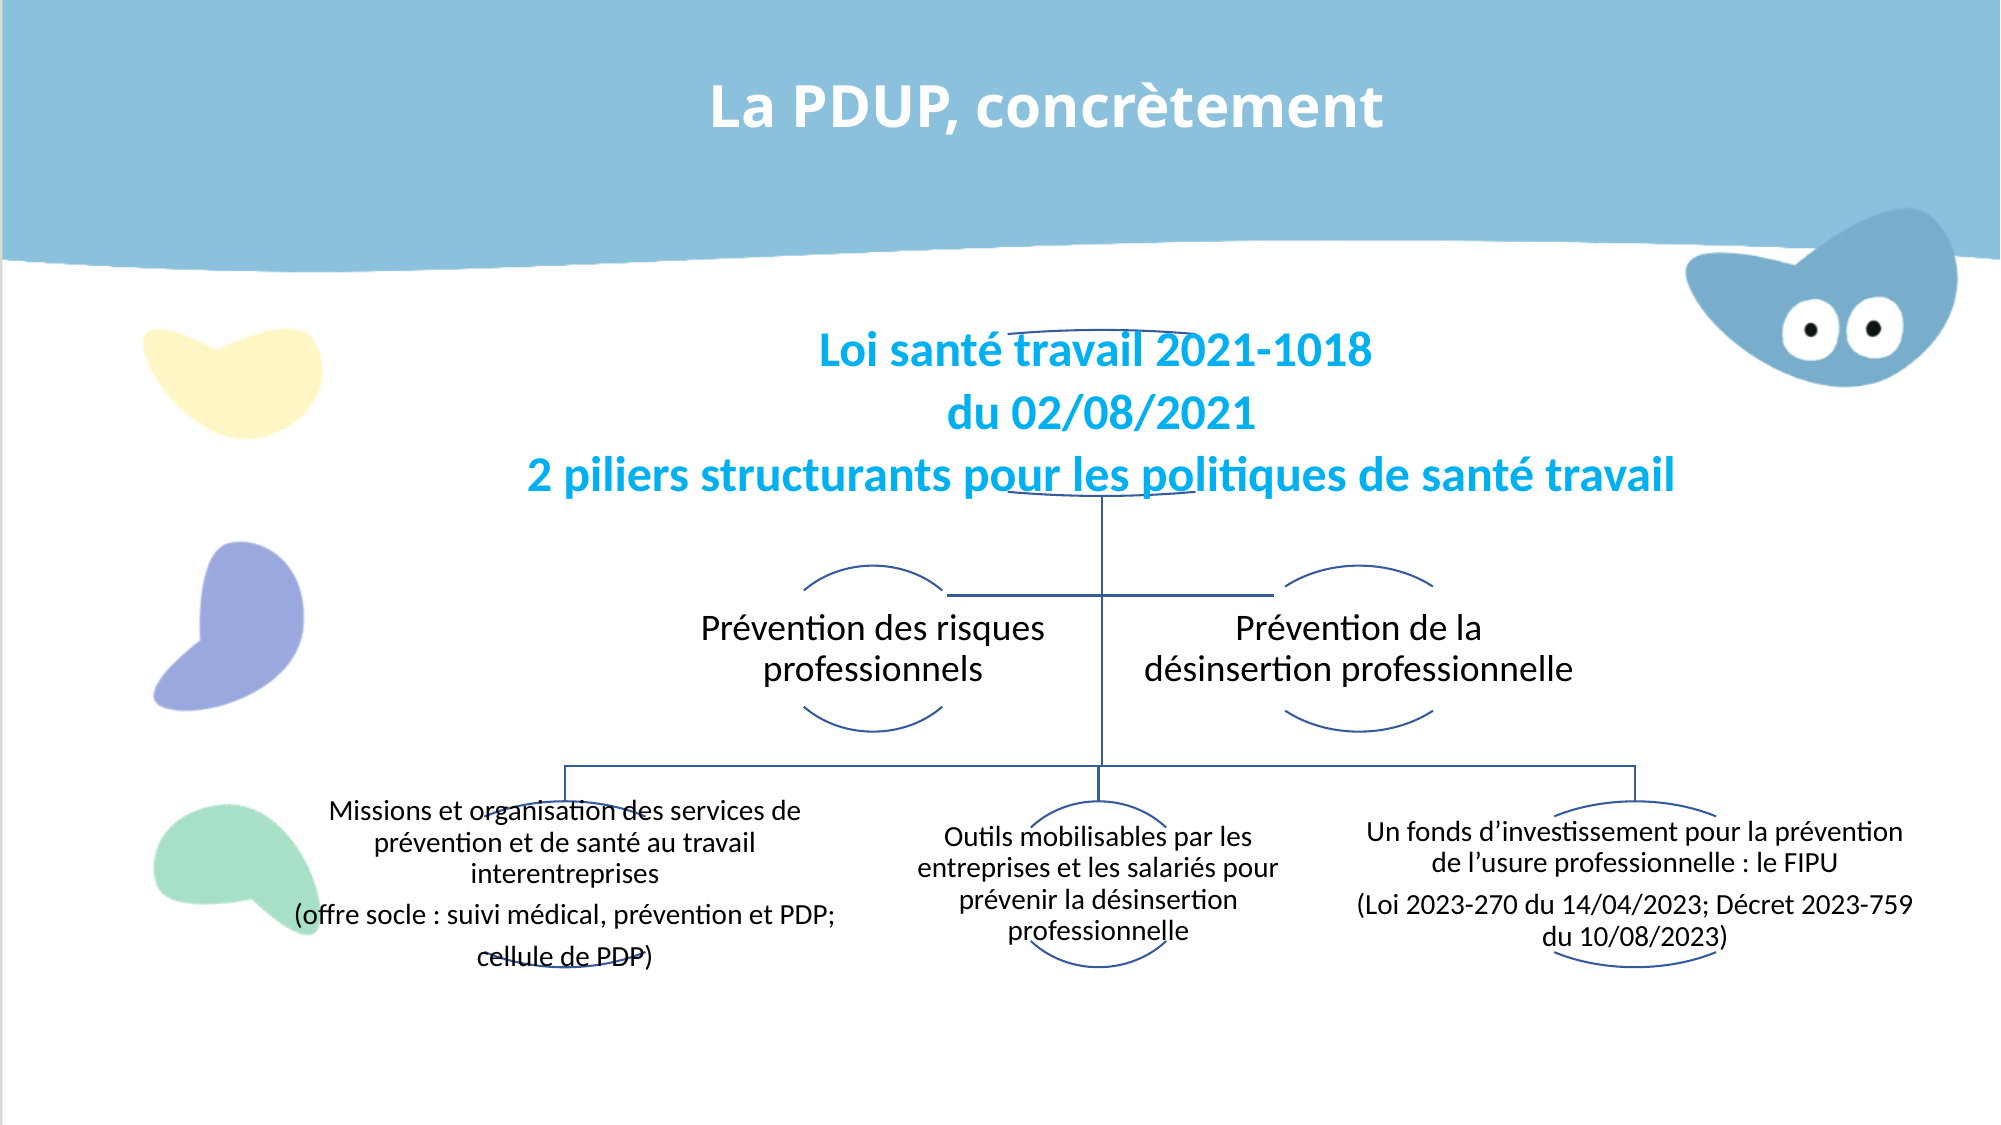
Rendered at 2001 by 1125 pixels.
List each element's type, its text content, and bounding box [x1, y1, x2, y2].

picture [0, 0, 2000, 1125]
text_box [286, 204, 1917, 1094]
text_box La PDUP, concrètement [436, 61, 1657, 147]
